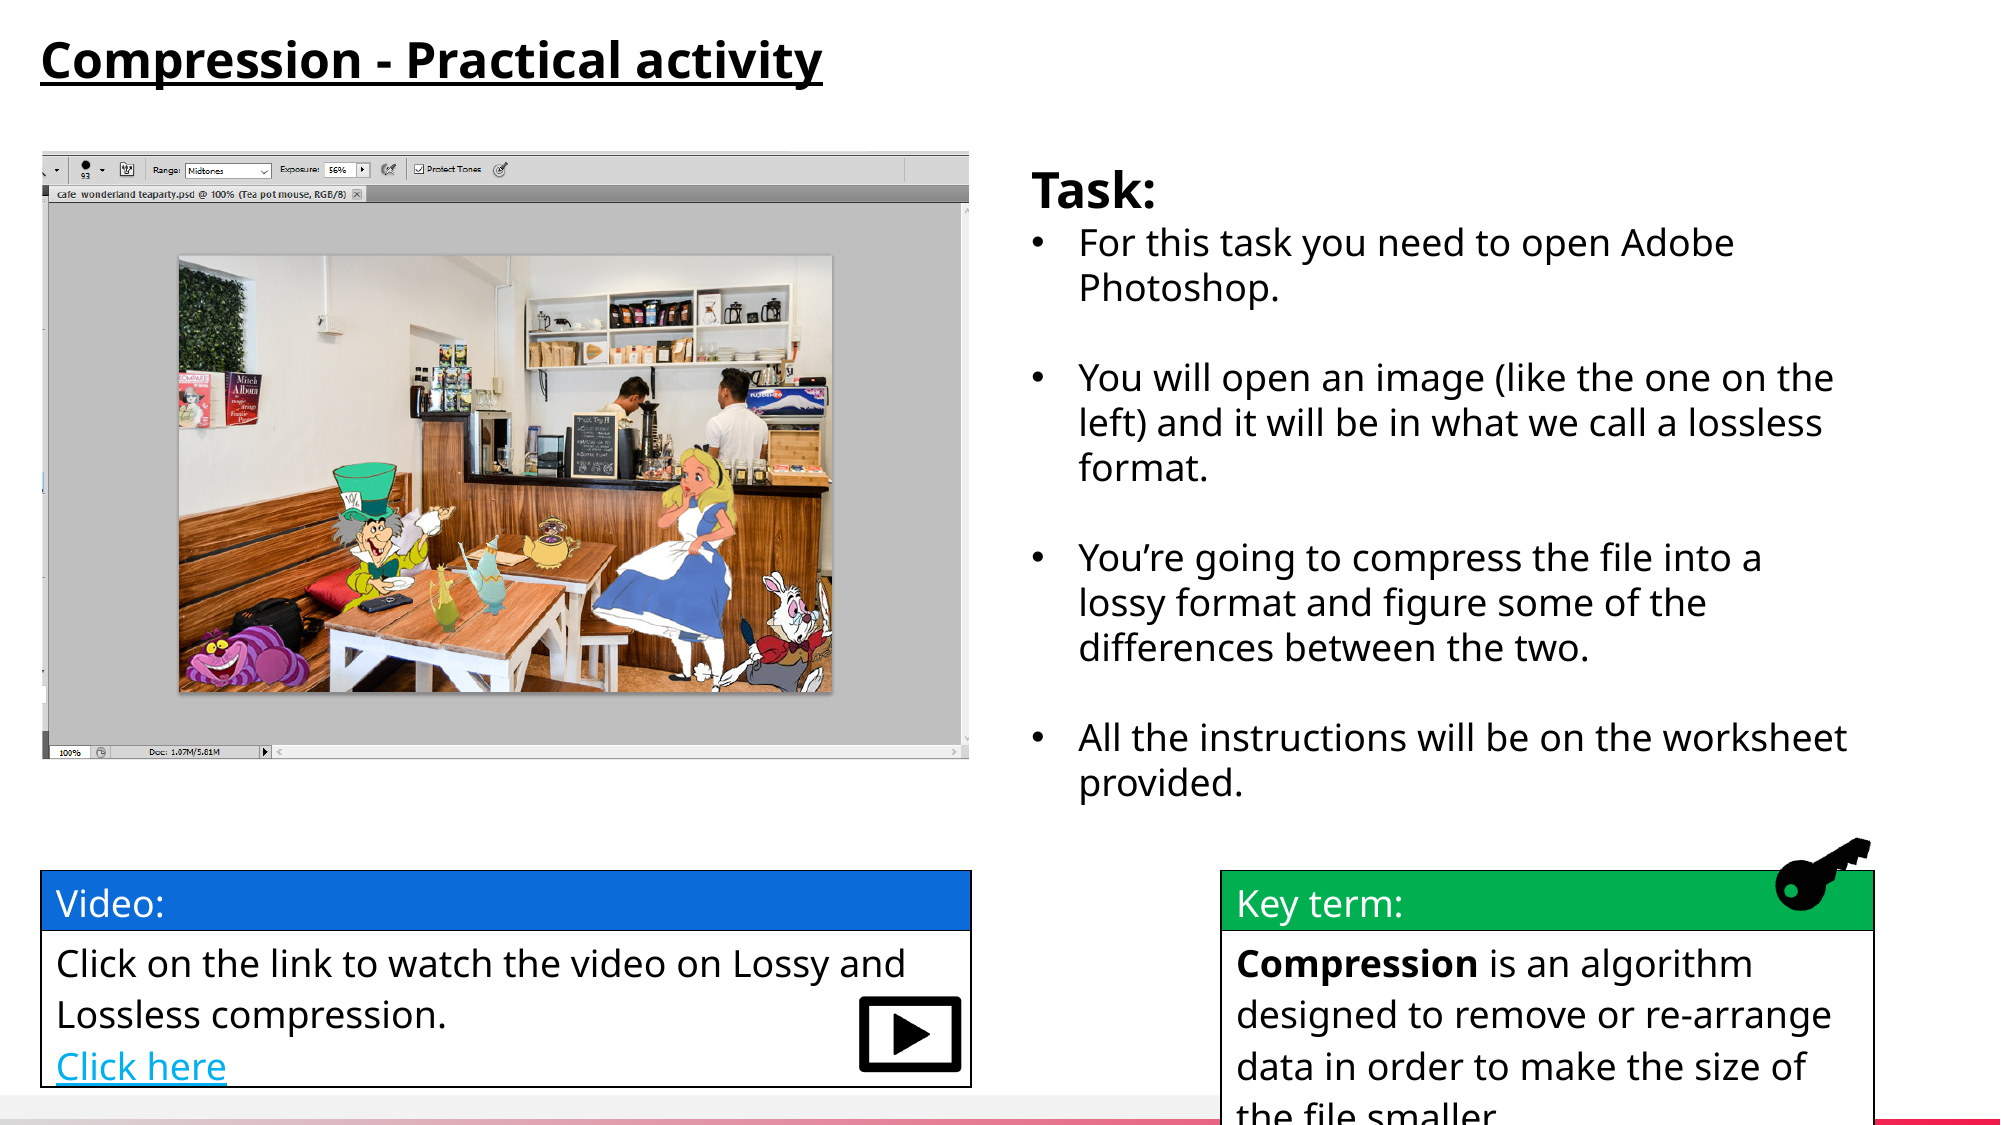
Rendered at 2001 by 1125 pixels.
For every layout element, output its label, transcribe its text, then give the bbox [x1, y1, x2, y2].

table_cell Click on the link to watch the video on Lossy and Lossless compression. Click here [42, 931, 970, 1086]
picture [849, 973, 971, 1095]
table_header Video: [42, 871, 970, 930]
table_cell Compression is an algorithm designed to remove or re-arrange data in order to make the size of the file smaller. [1222, 931, 1873, 1125]
table_header Key term: [1222, 871, 1797, 930]
text_box Task: For this task you need to open Adobe Photoshop. You will open an image (like the one on the left) and it will be in what we call a lossless format. You’re going to compress the file into a lossy format and figure some of the differences between the two. All the instructions will be on the worksheet provided. [1016, 151, 1874, 812]
table_header Key term: [1832, 924, 1873, 930]
text_box Compression - Practical activity [25, 21, 1095, 96]
picture [42, 151, 969, 760]
picture [1752, 798, 1898, 944]
